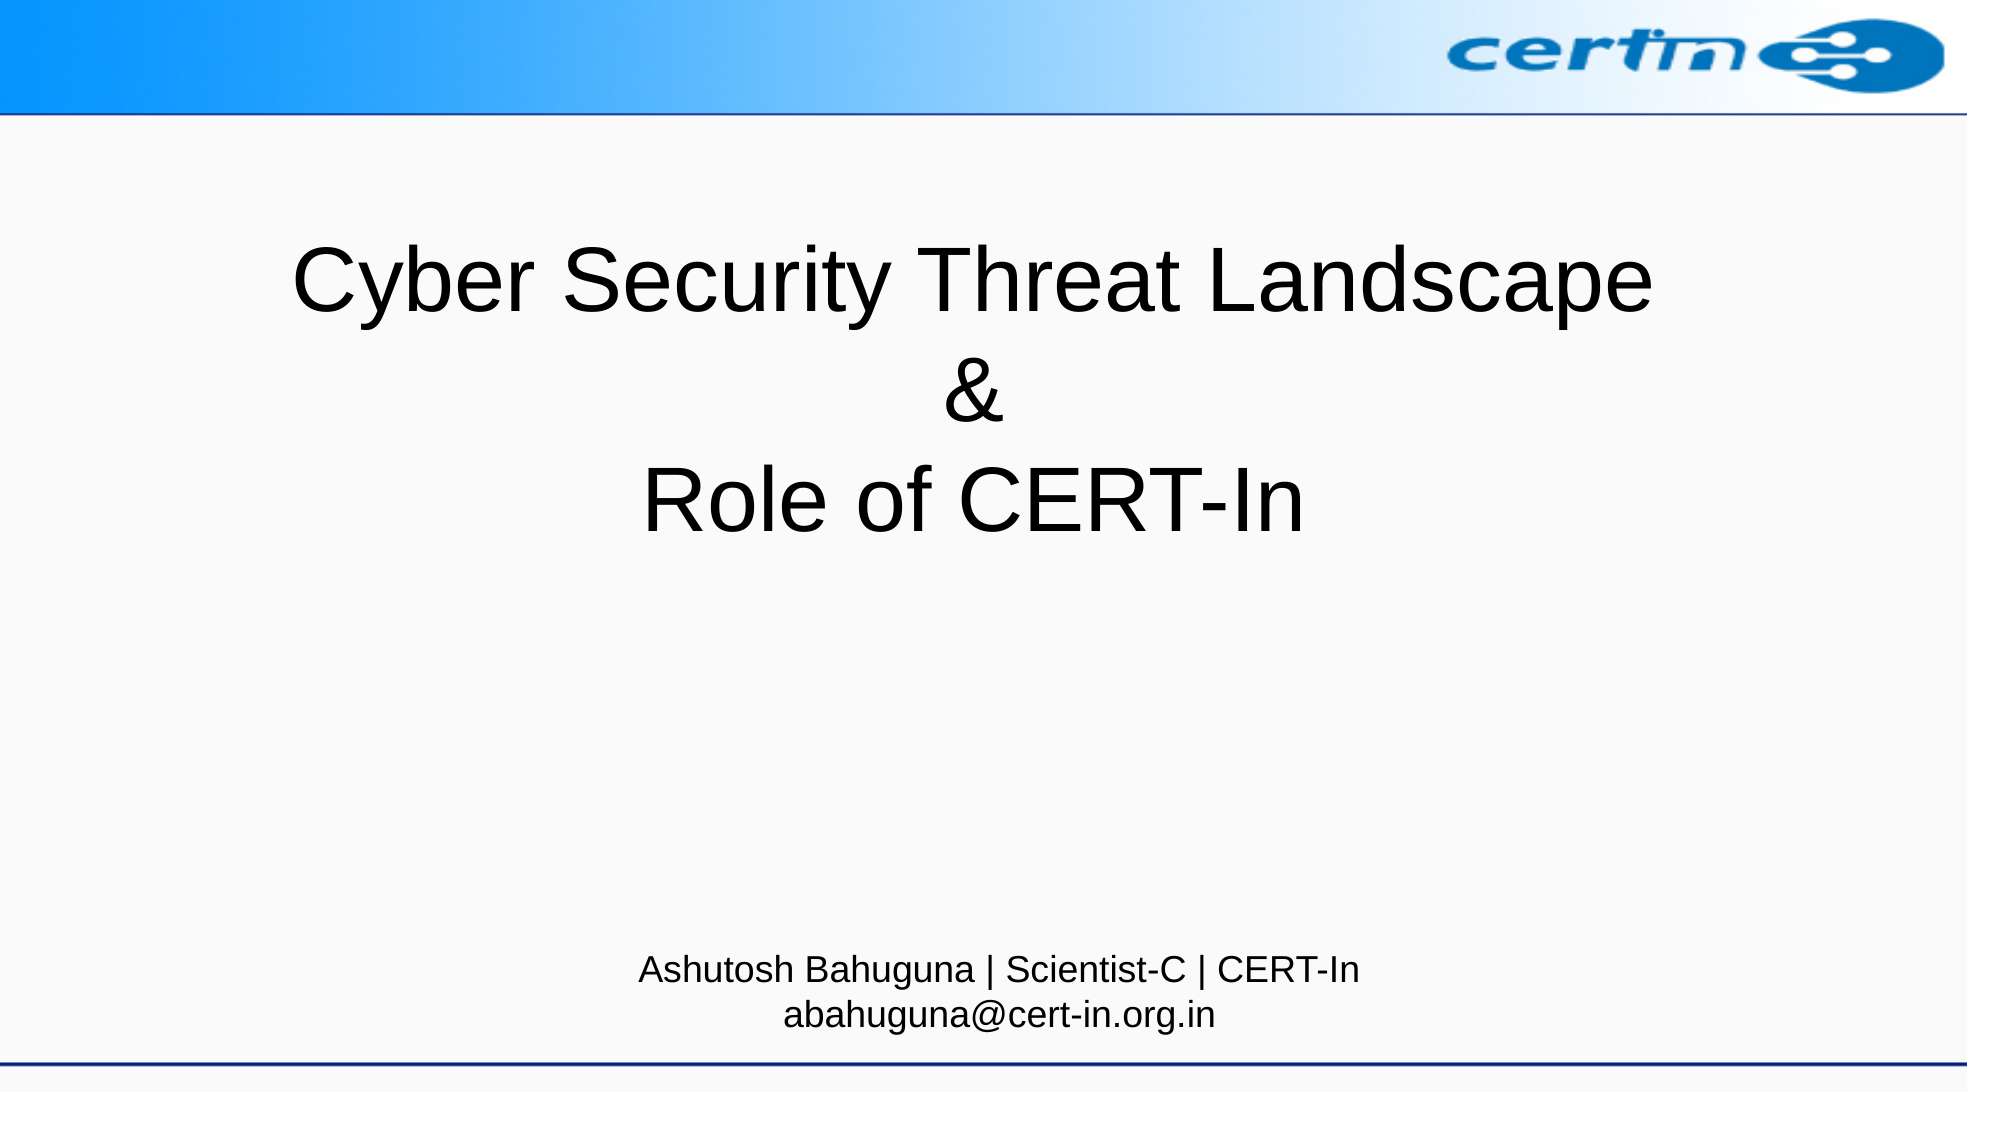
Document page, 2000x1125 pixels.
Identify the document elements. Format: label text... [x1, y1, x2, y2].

text_box Cyber Security Threat Landscape & Role of CERT-In [124, 212, 1825, 454]
picture [0, 0, 1967, 1092]
text_box Ashutosh Bahuguna | Scientist-C | CERT-In abahuguna@cert-in.org.in [499, 937, 1500, 1043]
